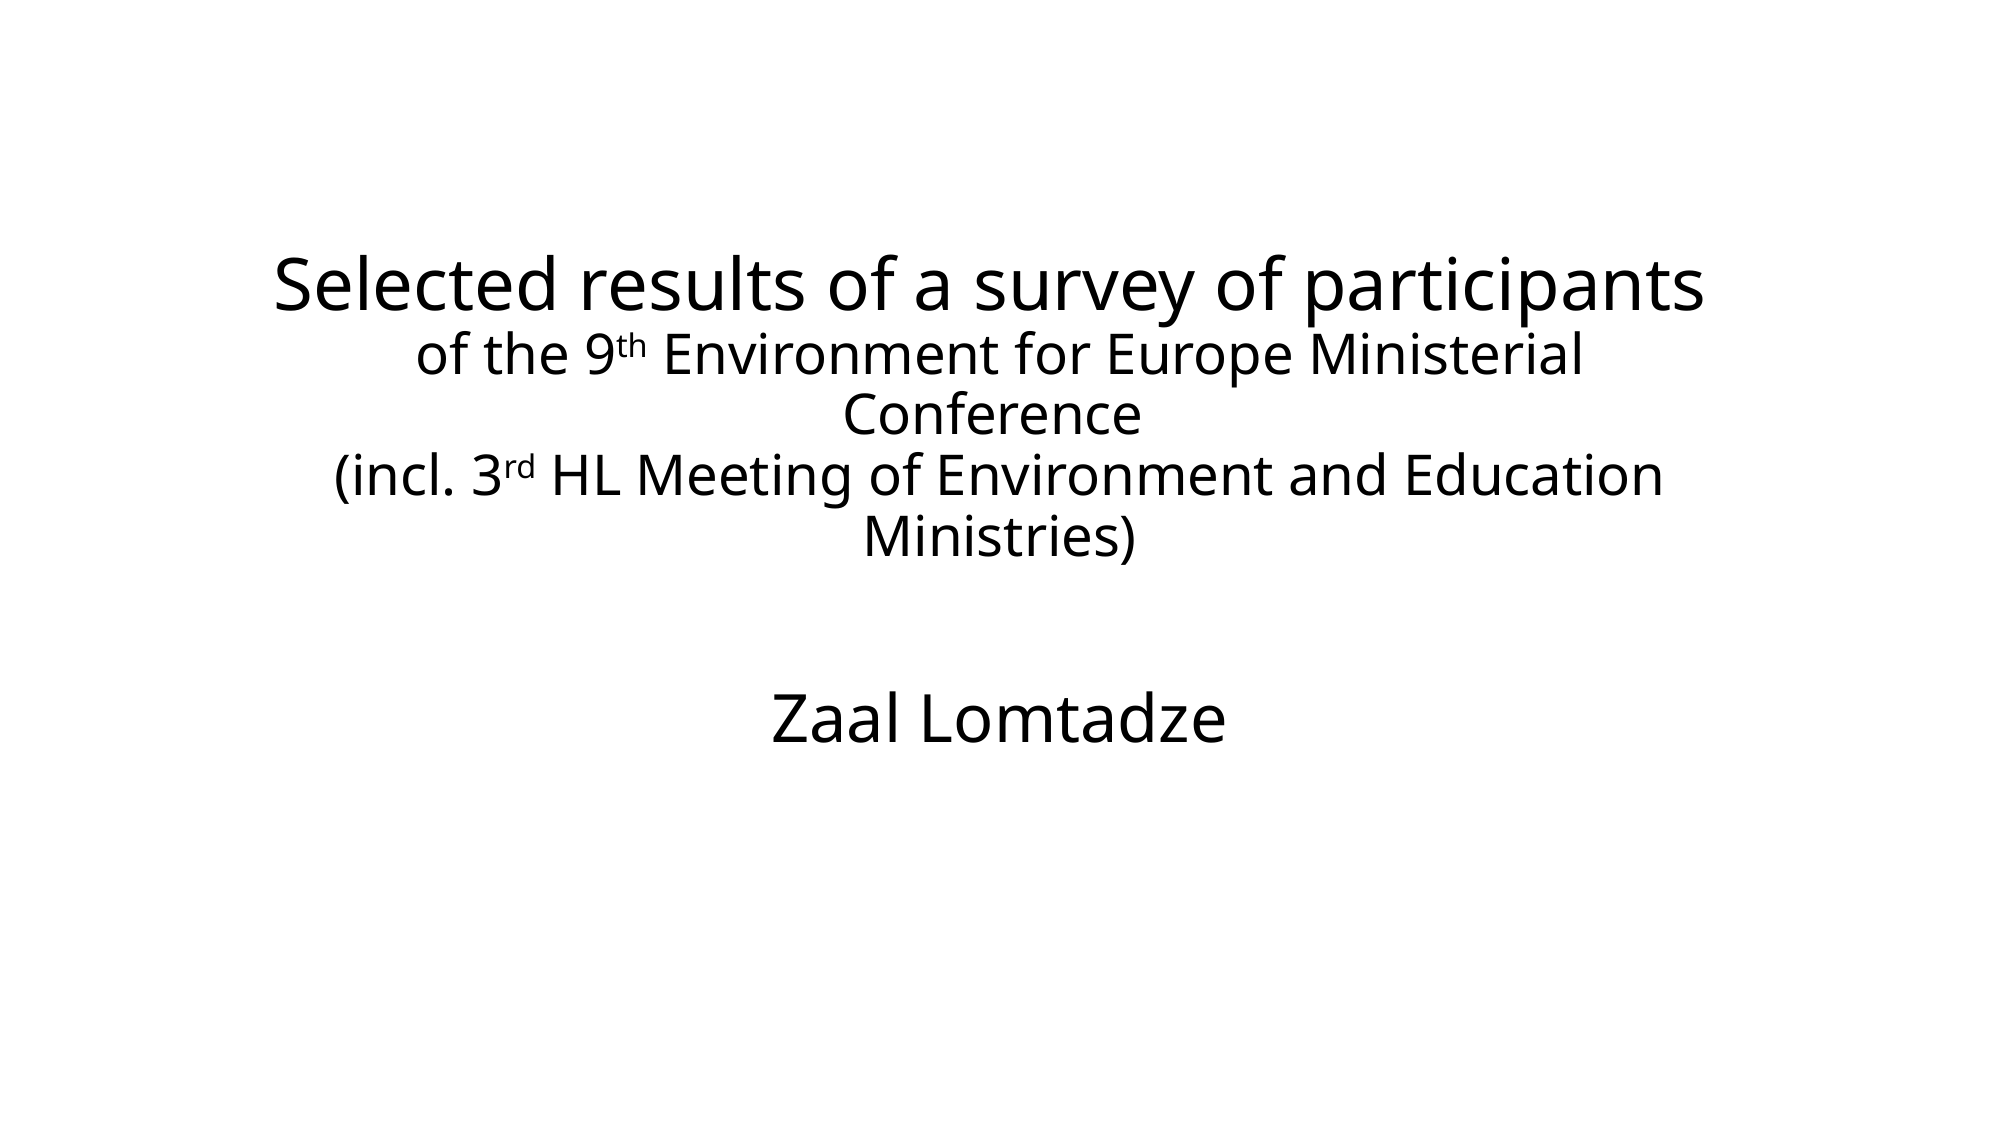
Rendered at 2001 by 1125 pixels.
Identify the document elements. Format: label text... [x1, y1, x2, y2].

text_box Zaal Lomtadze [249, 701, 1750, 764]
title Selected results of a survey of participants of the 9th Environment for Europe Ministerial Conference (incl. 3rd HL Meeting of Environment and Education Ministries) [249, 184, 1750, 576]
